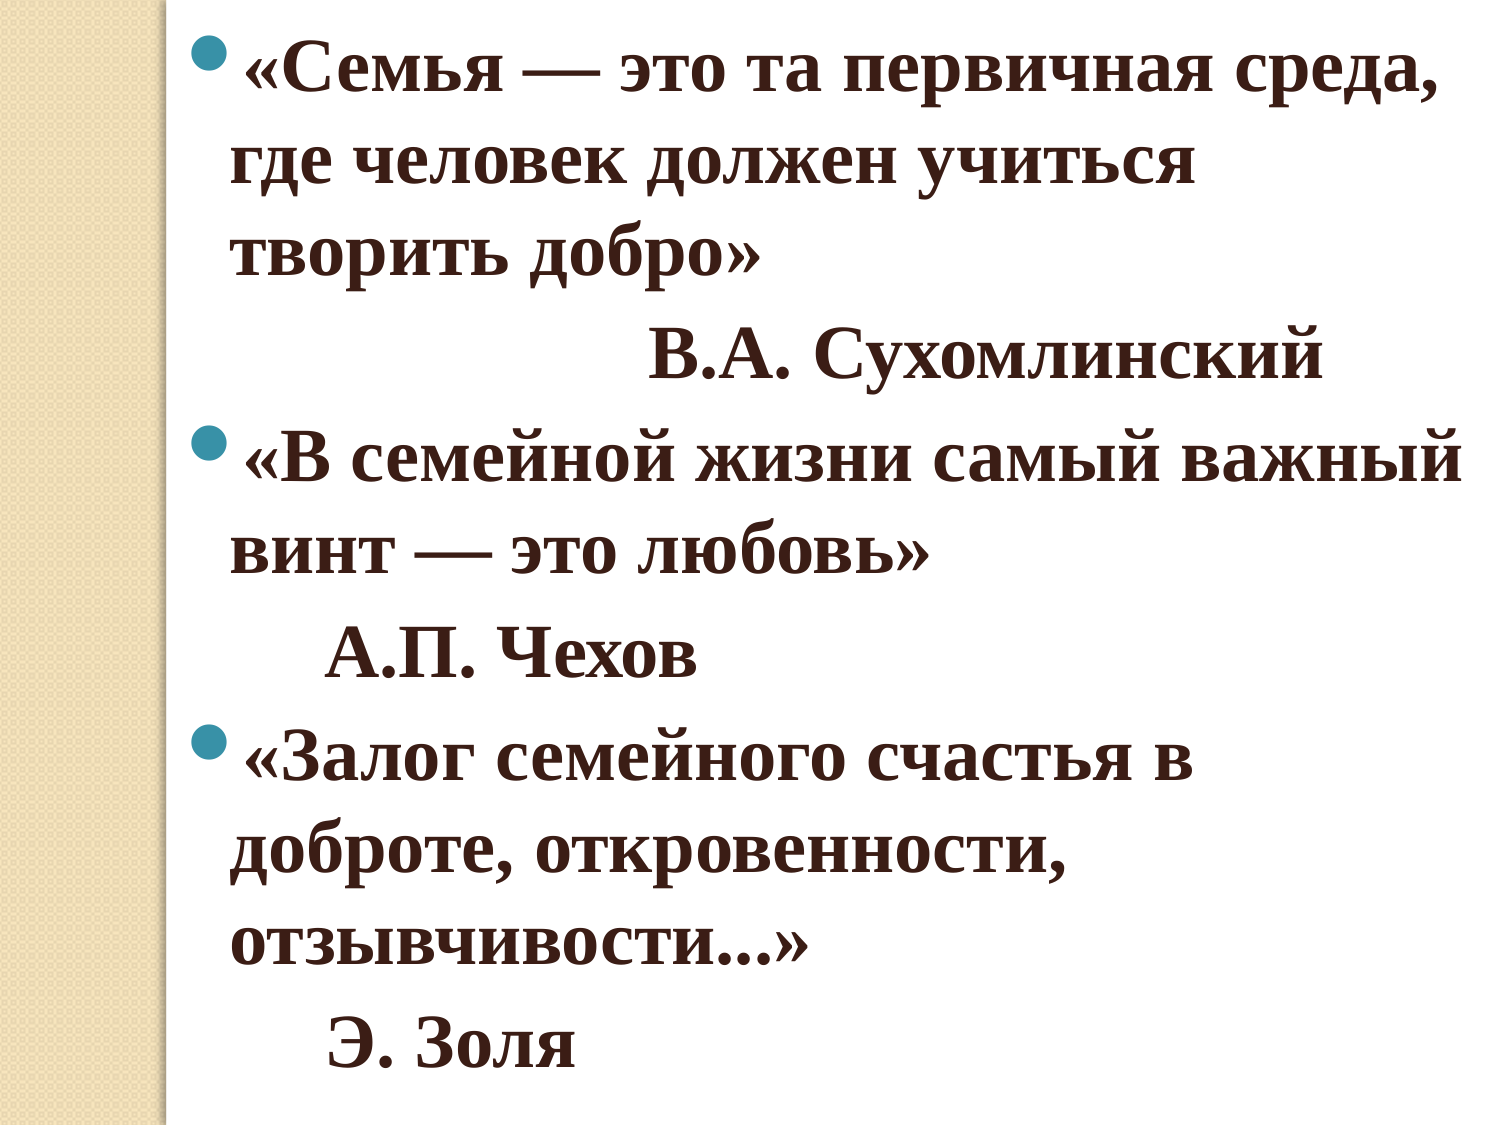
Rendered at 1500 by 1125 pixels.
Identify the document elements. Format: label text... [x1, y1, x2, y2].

list «Семья — это та первичная среда, где человек должен учиться творить добро» В.А. Сухомлинский «В семейной жизни самый важный винт — это любовь» А.П. Чехов «Залог семейного счастья в доброте, откровенности, отзывчивости...» Э. Золя [159, 7, 1500, 1106]
